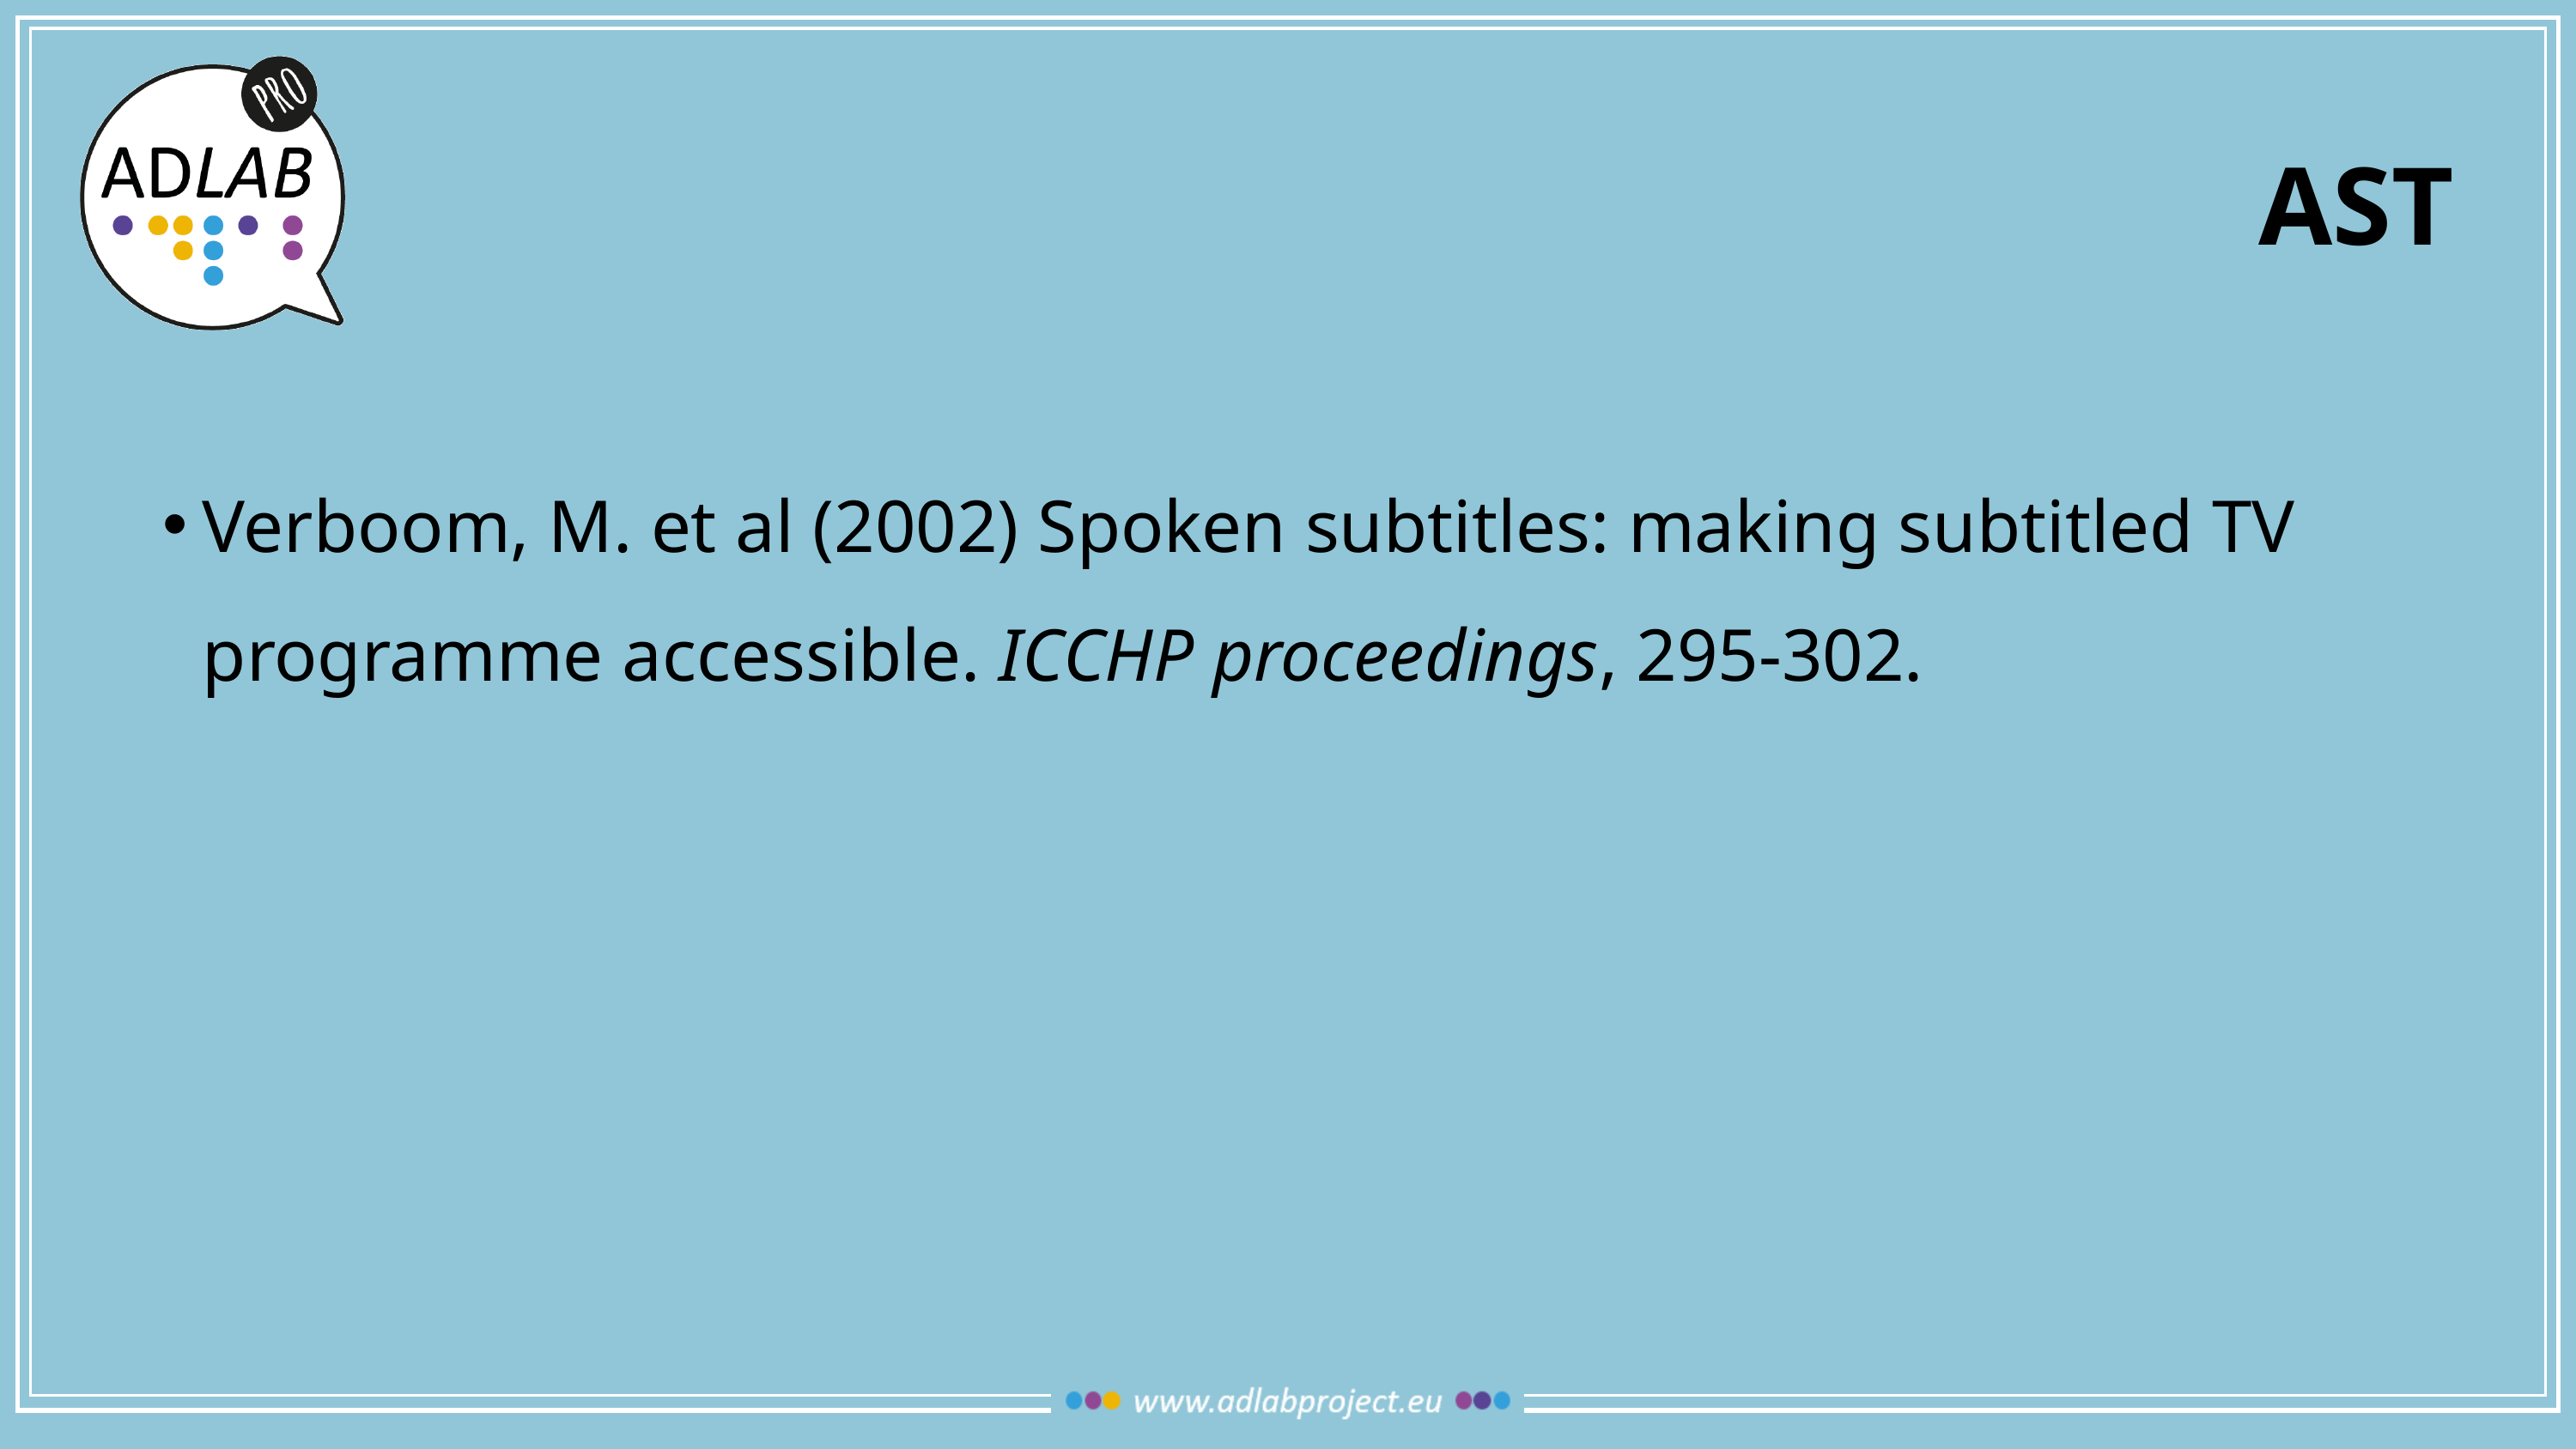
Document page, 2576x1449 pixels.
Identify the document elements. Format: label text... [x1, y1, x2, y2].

picture [1051, 1378, 1524, 1429]
title AST [384, 70, 2467, 351]
picture [72, 49, 353, 330]
list Verboom, M. et al (2002) Spoken subtitles: making subtitled TV programme accessible. ICCHP proceedings, 295-302. [150, 431, 2467, 1087]
